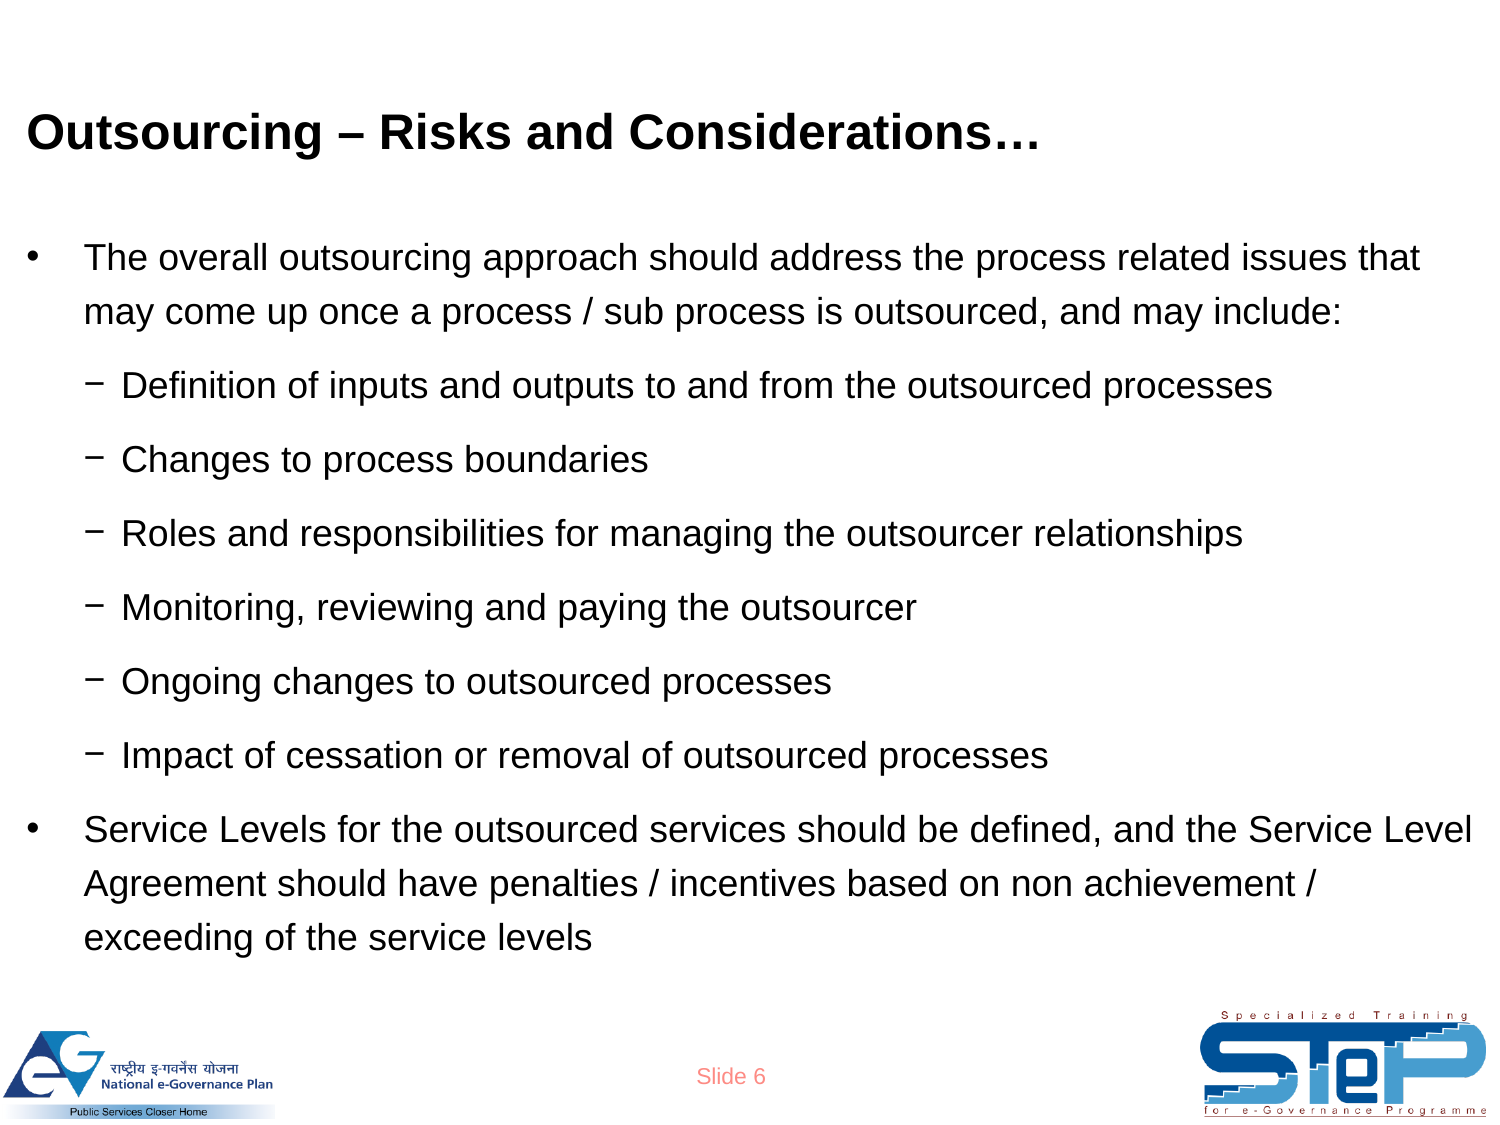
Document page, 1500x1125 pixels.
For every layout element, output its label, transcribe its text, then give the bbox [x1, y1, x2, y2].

title Outsourcing – Risks and Considerations… [26, 99, 1472, 223]
picture [2, 1031, 275, 1119]
picture [1200, 1011, 1486, 1117]
list The overall outsourcing approach should address the process related issues that may come up once a process / sub process is outsourced, and may include: Definition of inputs and outputs to and from the outsourced processes Changes to process boundaries Roles and responsibilities for managing the outsourcer relationships Monitoring, reviewing and paying the outsourcer Ongoing changes to outsourced processes Impact of cessation or removal of outsourced processes Service Levels for the outsourced services should be defined, and the Service Level Agreement should have penalties / incentives based on non achievement / exceeding of the service levels [26, 223, 1474, 1037]
